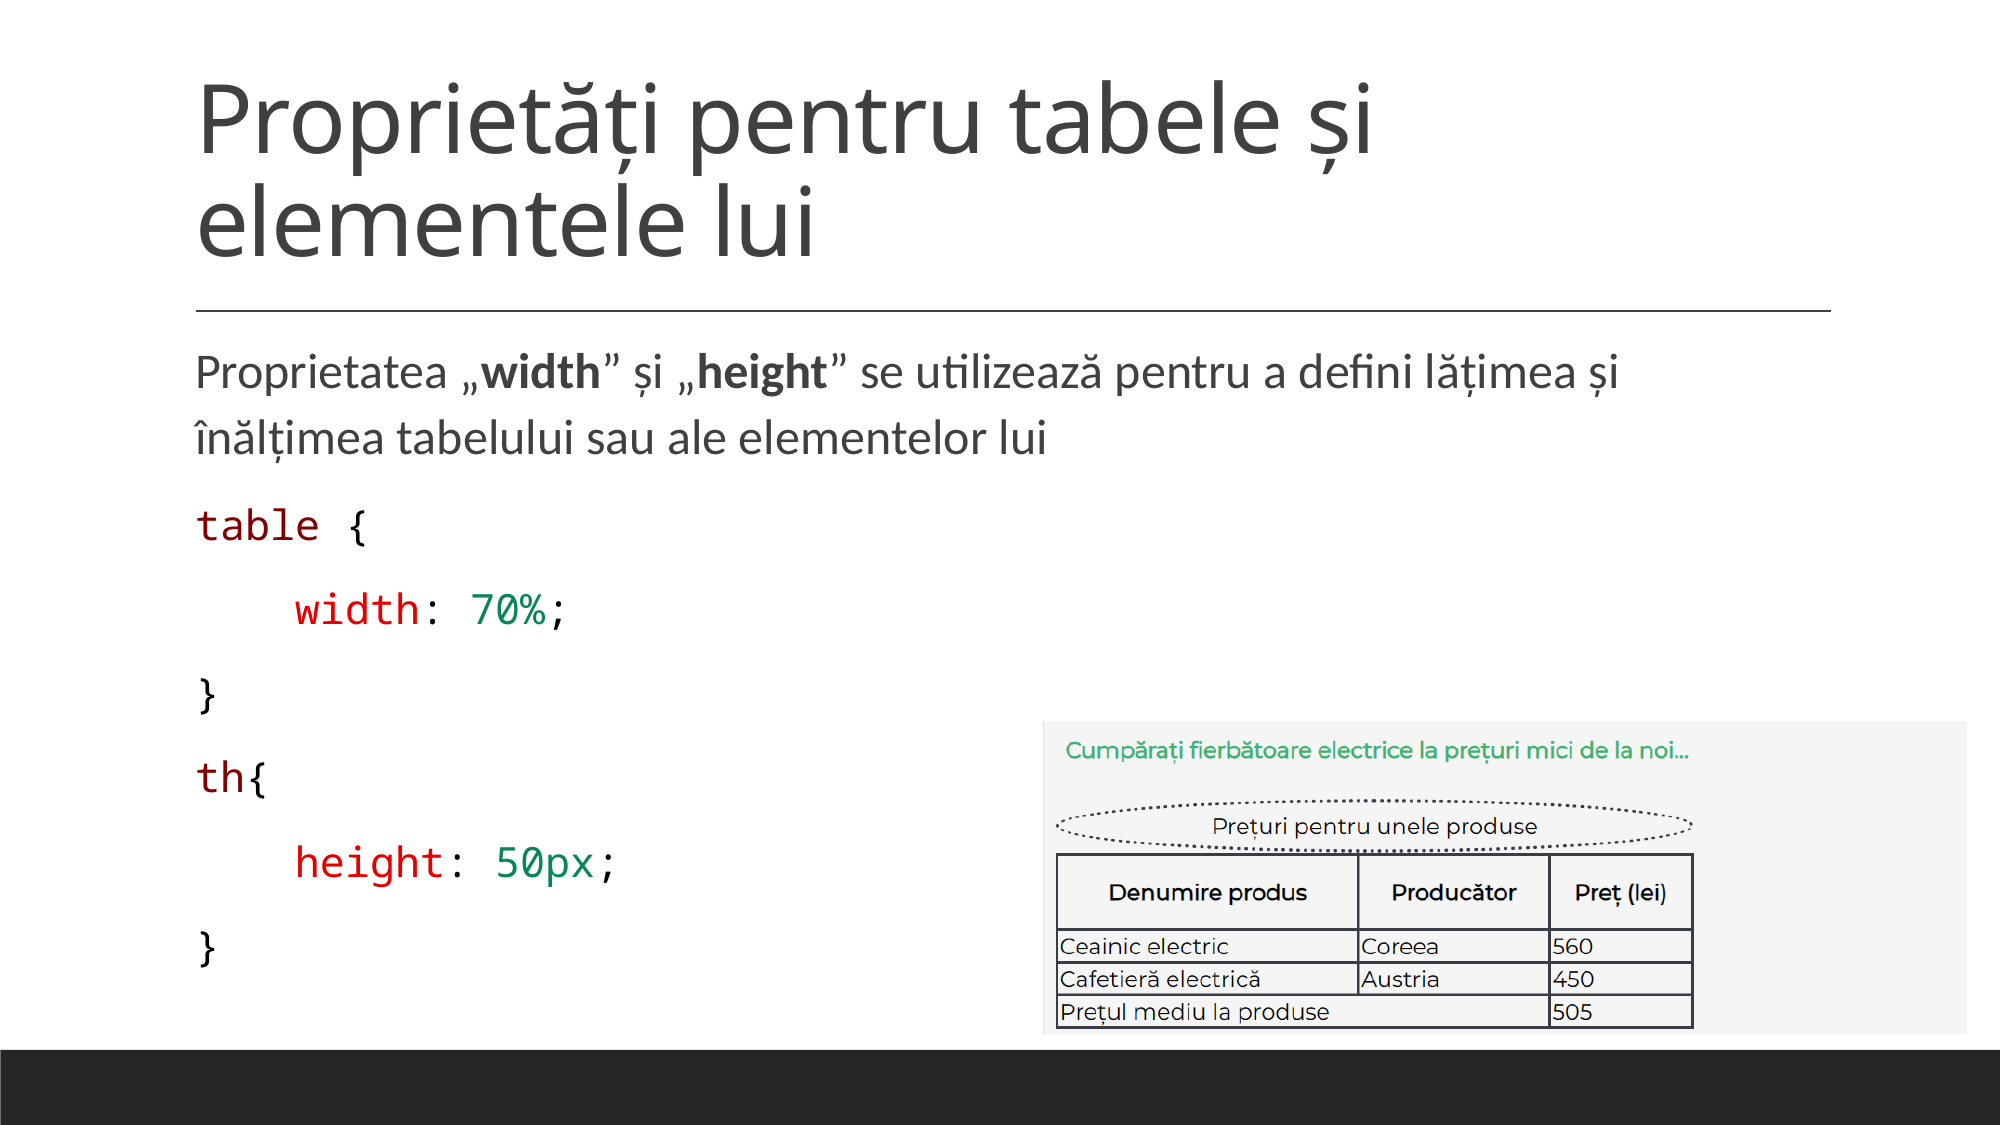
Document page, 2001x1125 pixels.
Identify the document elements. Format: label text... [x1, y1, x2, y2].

list Proprietatea „width” şi „height” se utilizează pentru a defini lăţimea şi înălţimea tabelului sau ale elementelor lui table { width: 70%; } th{ height: 50px; } [180, 324, 1760, 1010]
picture [1042, 721, 1967, 1035]
title Proprietăţi pentru tabele şi elementele lui [180, 47, 1830, 285]
